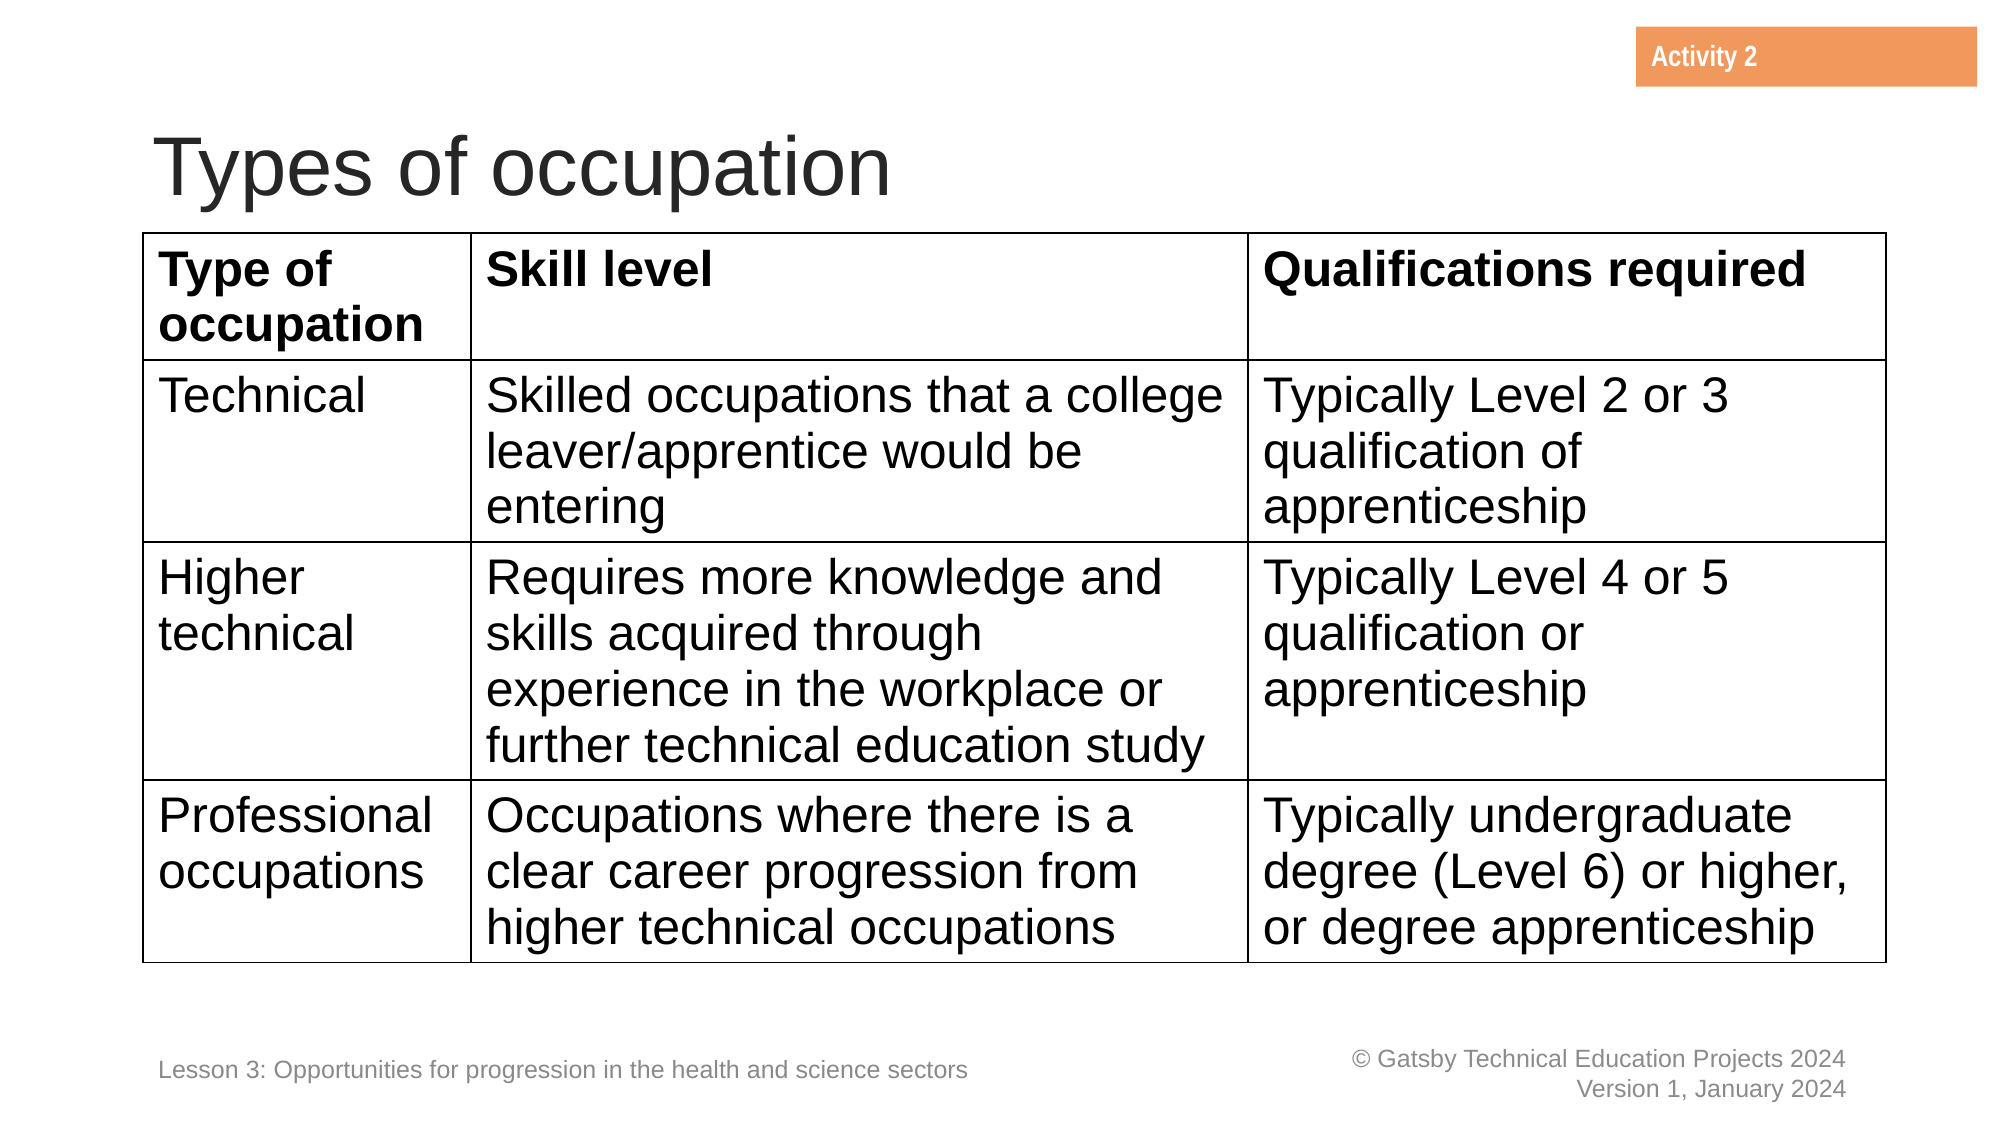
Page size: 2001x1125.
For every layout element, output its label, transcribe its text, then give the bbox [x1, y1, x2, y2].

list Lesson 3: Opportunities for progression in the health and science sectors [143, 1042, 1016, 1093]
table_cell Higher technical [144, 543, 470, 779]
table_cell Typically Level 4 or 5 qualification or apprenticeship [1249, 543, 1885, 779]
table_cell Technical [144, 361, 470, 541]
list Activity 2 [1636, 26, 1978, 87]
table_cell Occupations where there is a clear career progression from higher technical occupations [472, 781, 1247, 962]
title Types of occupation [137, 59, 1863, 278]
table_cell Professional occupations [144, 781, 470, 962]
table_header Type of occupation [144, 234, 470, 359]
table_cell Typically Level 2 or 3 qualification of apprenticeship [1249, 361, 1885, 541]
table_cell Requires more knowledge and skills acquired through experience in the workplace or further technical education study [472, 543, 1247, 779]
list [139, 875, 1300, 1014]
table_cell Typically undergraduate degree (Level 6) or higher, or degree apprenticeship [1249, 781, 1885, 962]
table_header Skill level [472, 234, 1247, 359]
table_cell Skilled occupations that a college leaver/apprentice would be entering [472, 361, 1247, 541]
table_header Qualifications required [1249, 234, 1885, 359]
